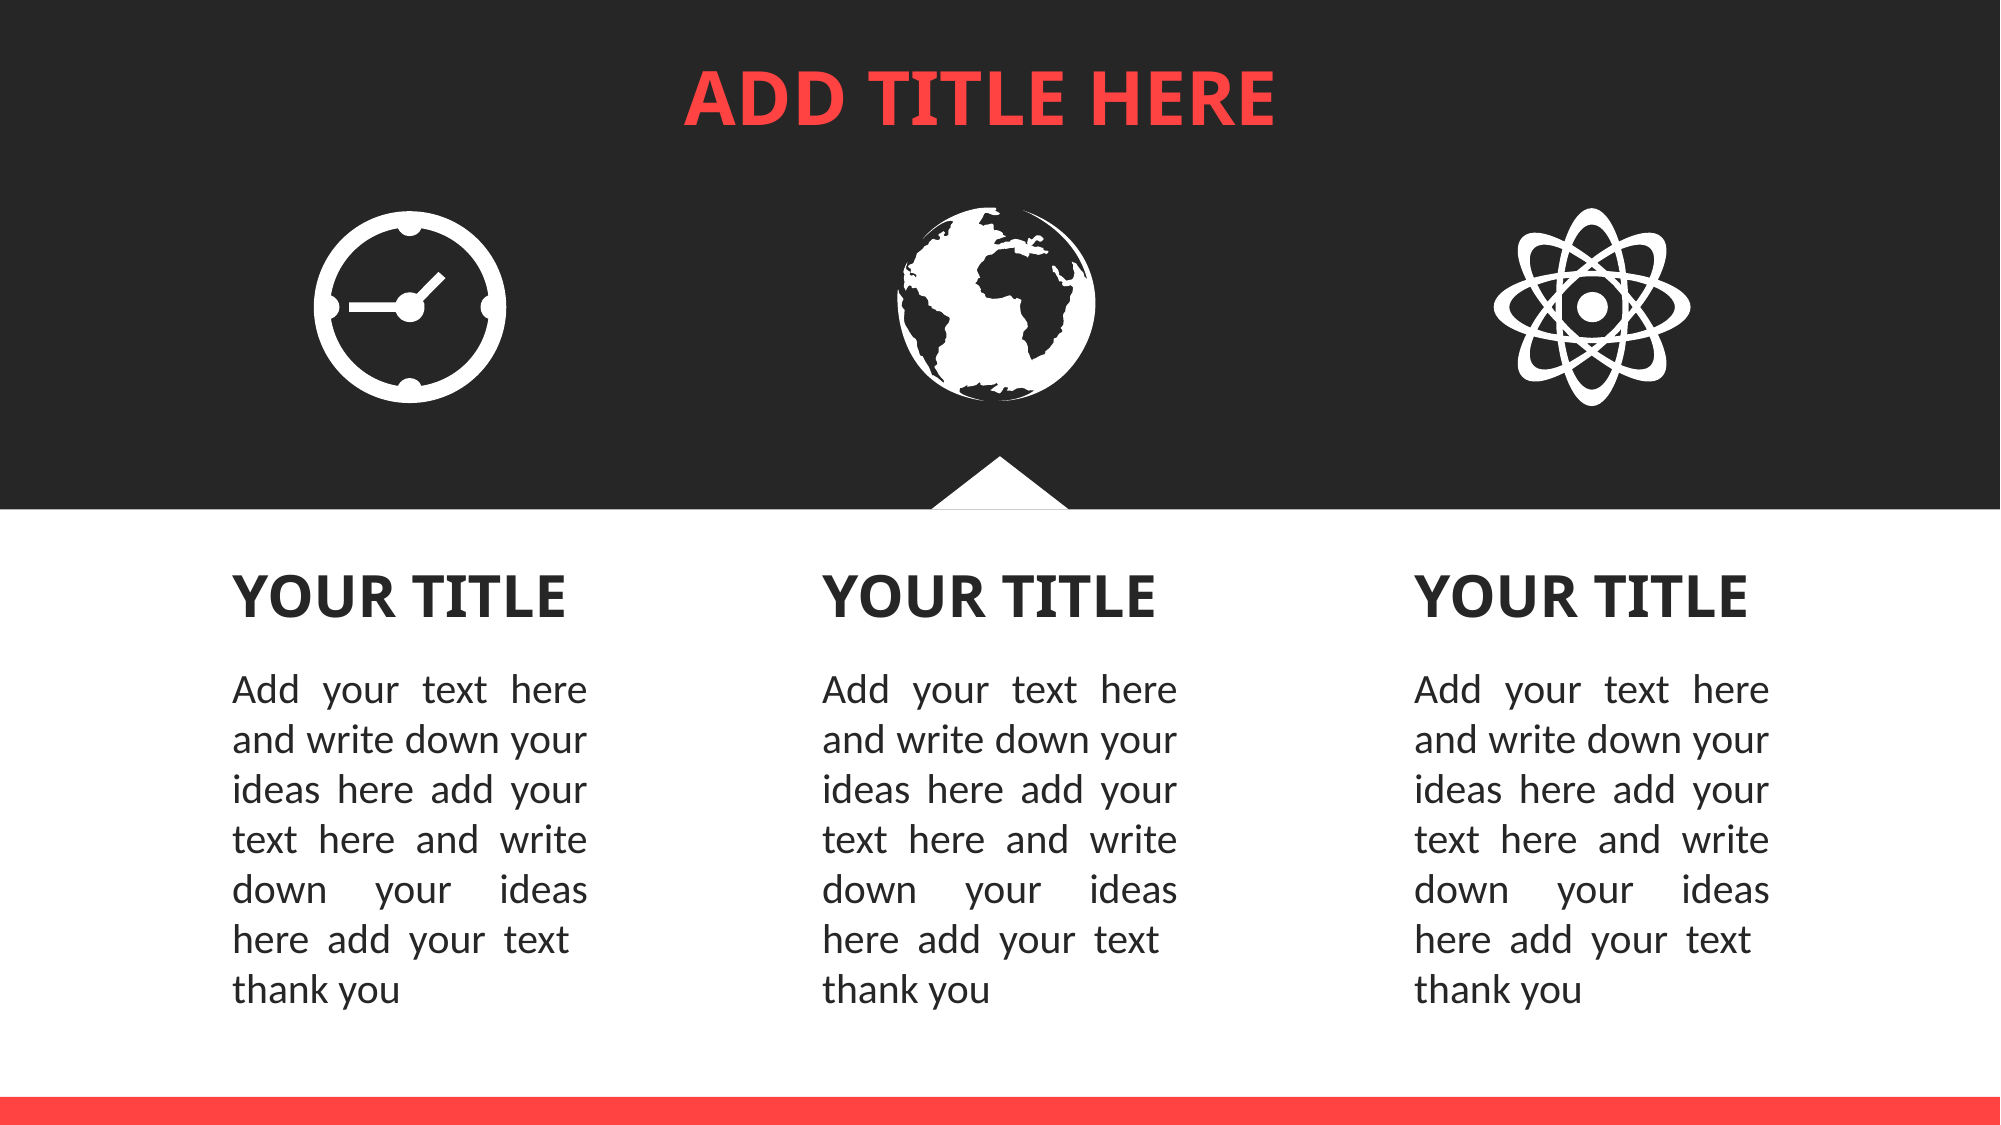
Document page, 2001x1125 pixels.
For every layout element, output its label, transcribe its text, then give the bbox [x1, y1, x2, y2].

text_box [928, 454, 1072, 511]
text_box YOUR TITLE [807, 552, 1193, 637]
text_box ADD TITLE HERE [670, 42, 1330, 148]
text_box [897, 207, 1096, 401]
text_box Add your text here and write down your ideas here add your text here and write down your ideas here add your text thank you [807, 654, 1193, 1020]
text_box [1493, 208, 1691, 407]
text_box [0, 0, 2000, 510]
text_box YOUR TITLE [217, 552, 603, 637]
text_box Add your text here and write down your ideas here add your text here and write down your ideas here add your text thank you [217, 654, 603, 1020]
text_box YOUR TITLE [1399, 552, 1785, 637]
text_box [0, 1096, 2000, 1125]
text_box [313, 211, 507, 404]
text_box Add your text here and write down your ideas here add your text here and write down your ideas here add your text thank you [1399, 654, 1785, 1020]
